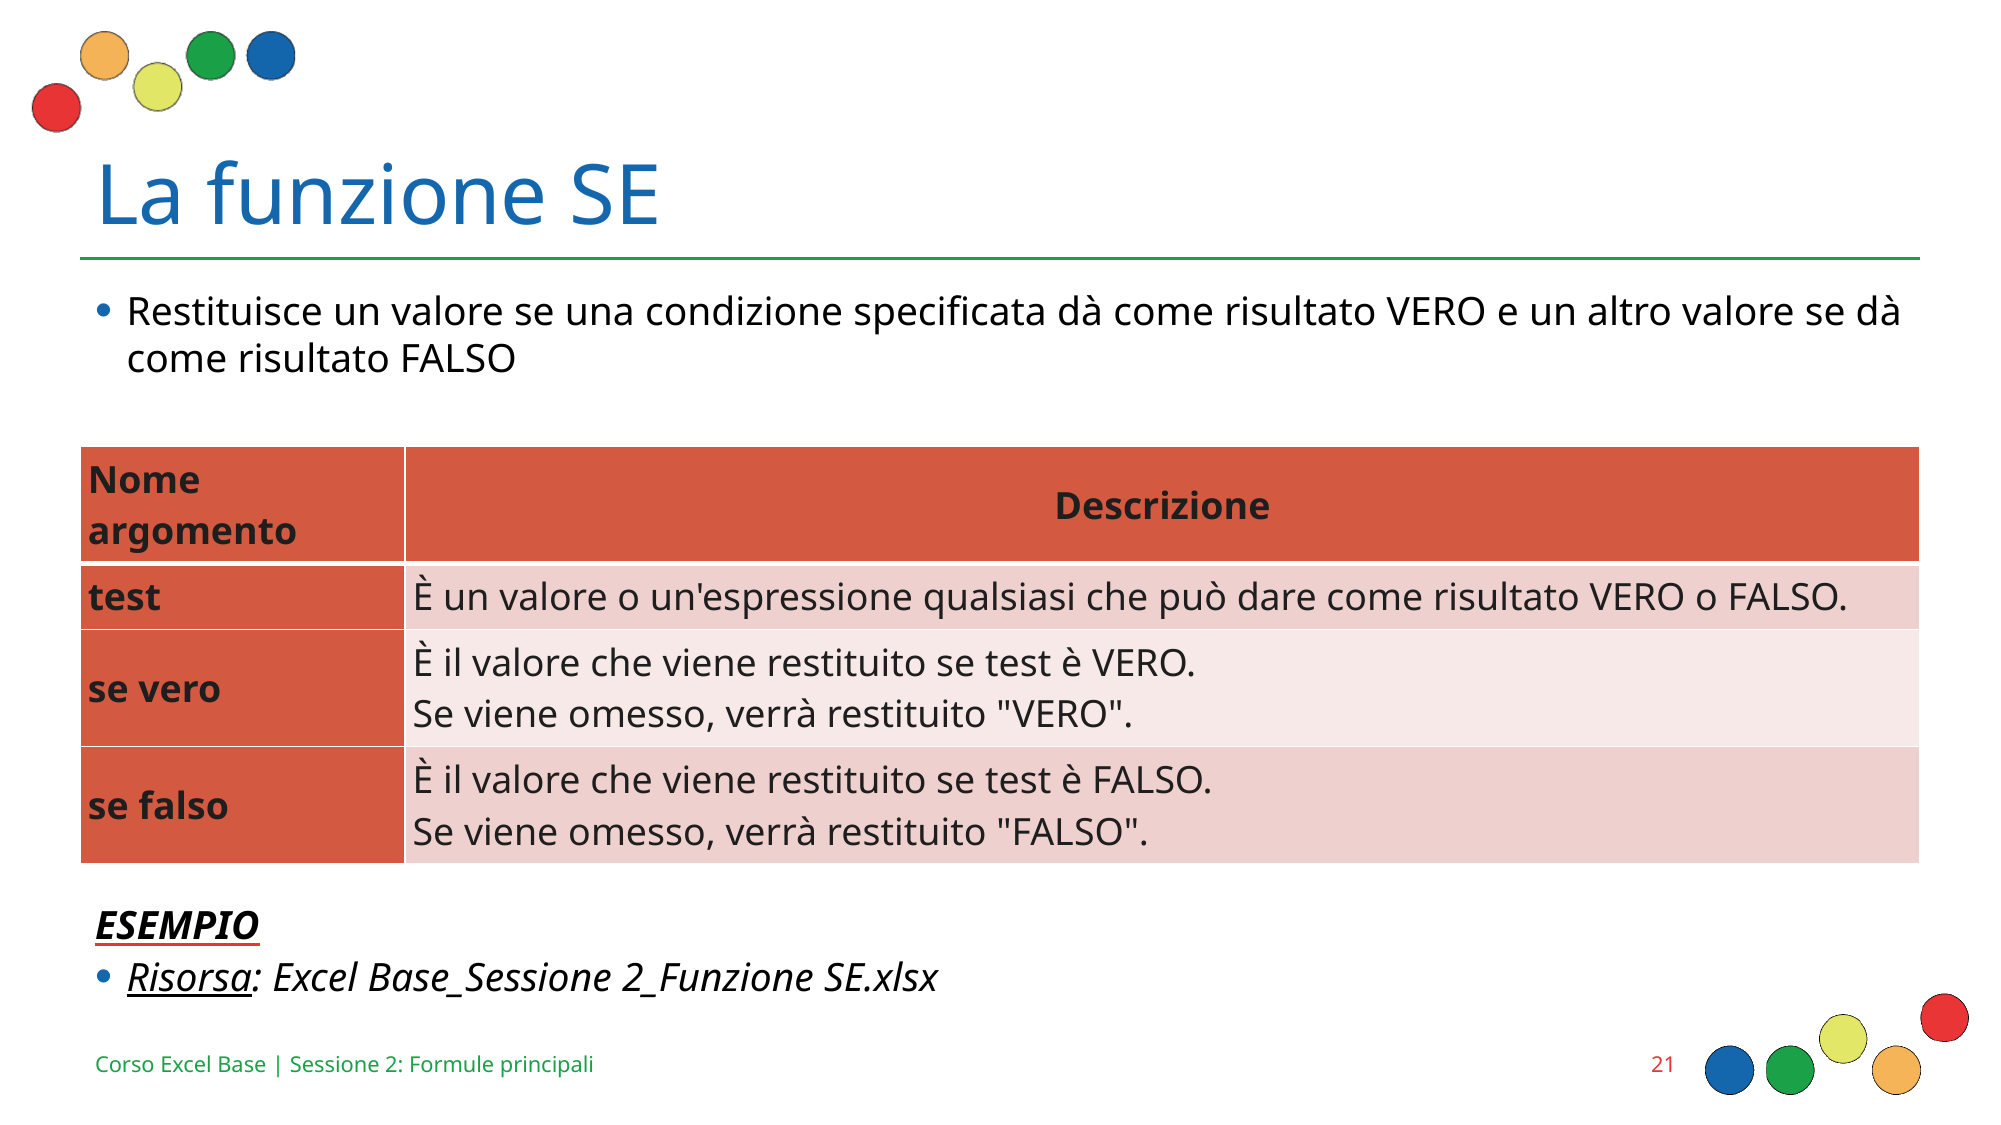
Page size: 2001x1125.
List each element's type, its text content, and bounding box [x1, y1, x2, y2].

table_header Descrizione [406, 447, 1919, 561]
picture [1704, 990, 1971, 1096]
slide_number 21 [1583, 1035, 1692, 1096]
table_cell È il valore che viene restituito se test è VERO. Se viene omesso, verrà restituito "VERO". [406, 630, 1919, 746]
picture [29, 30, 295, 135]
table_cell se vero [81, 630, 404, 746]
table_cell test [81, 566, 404, 629]
footer Corso Excel Base | Sessione 2: Formule principali [80, 1035, 1571, 1096]
table_header Nome argomento [81, 447, 404, 561]
table_cell È un valore o un'espressione qualsiasi che può dare come risultato VERO o FALSO. [406, 566, 1919, 629]
table_cell se falso [81, 747, 404, 863]
table_cell È il valore che viene restituito se test è FALSO. Se viene omesso, verrà restituito "FALSO". [406, 747, 1919, 863]
title La funzione SE [80, 123, 1920, 259]
